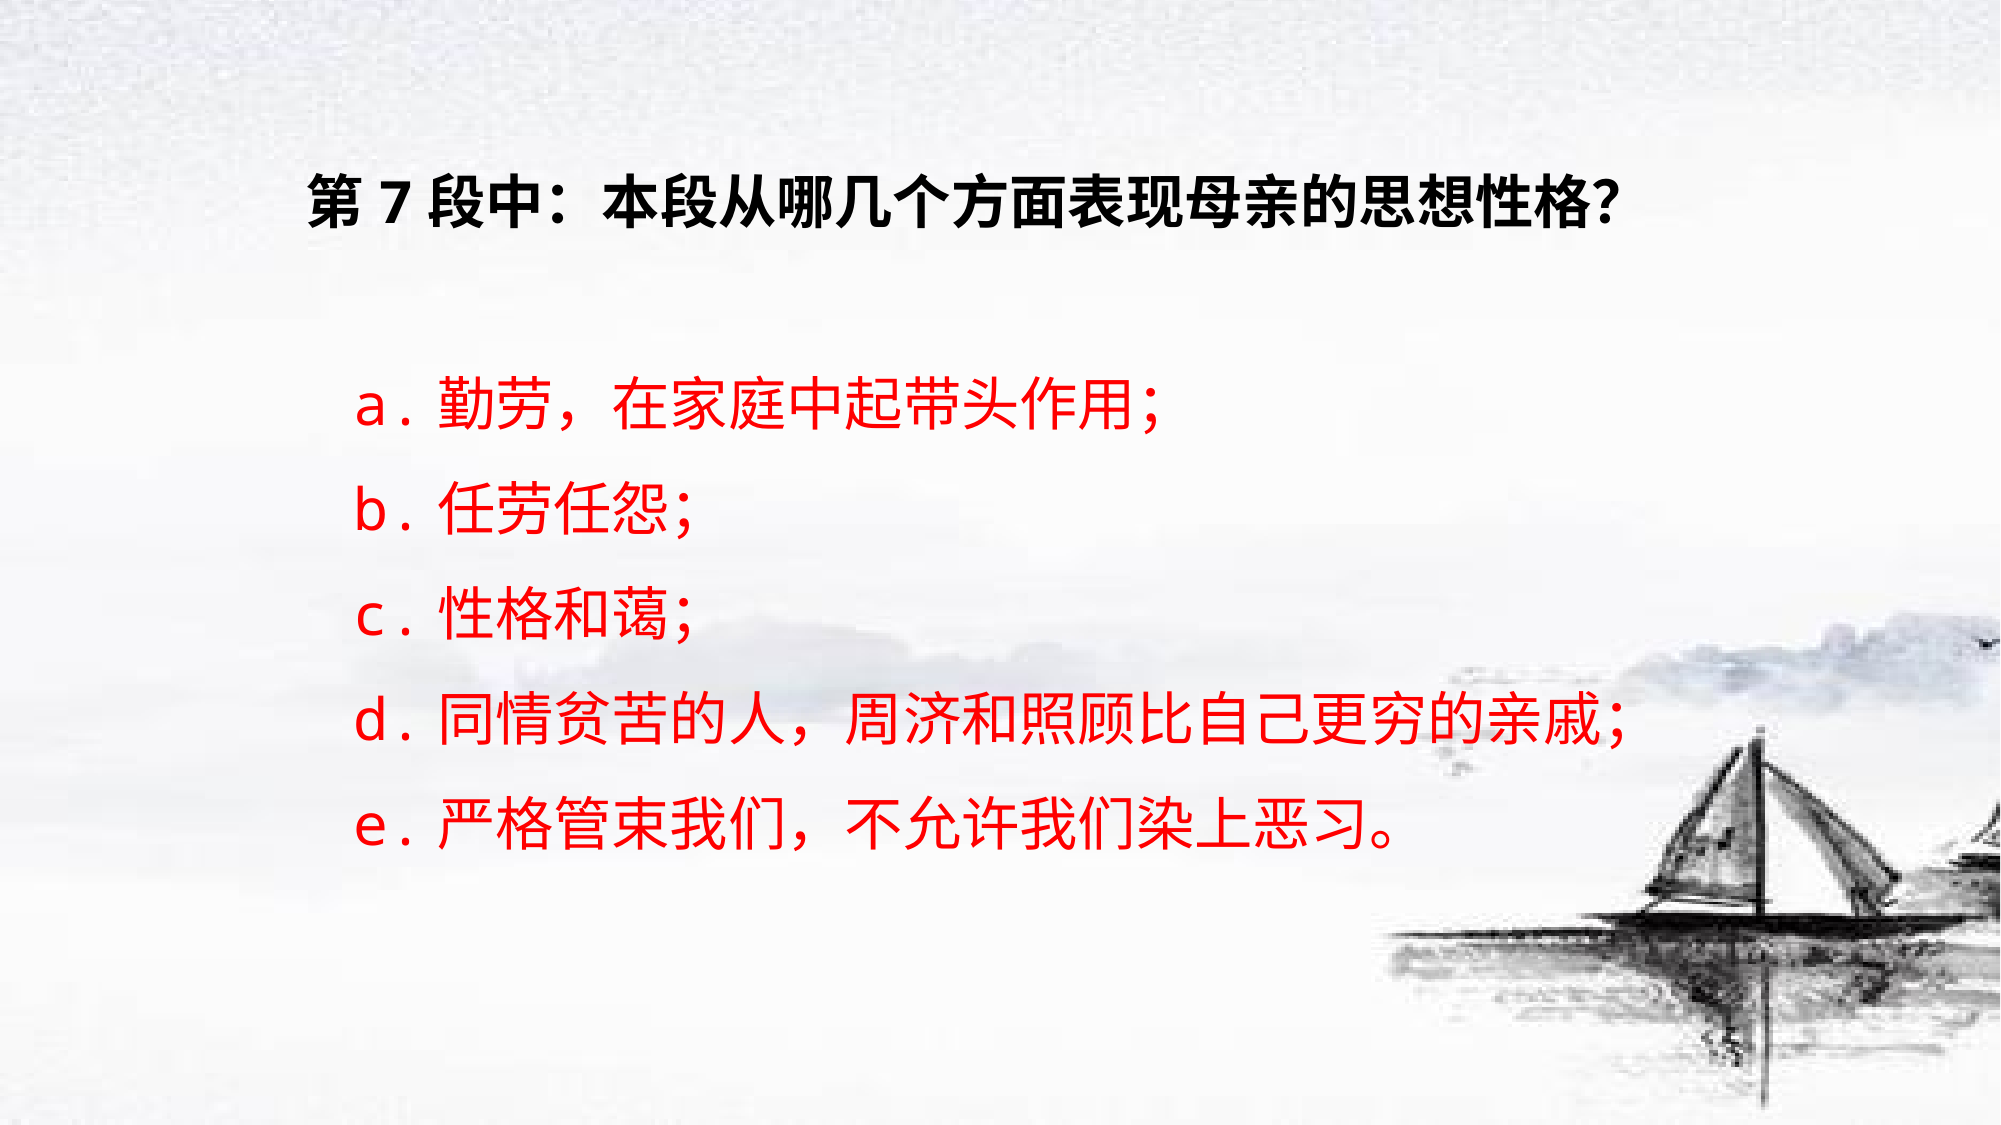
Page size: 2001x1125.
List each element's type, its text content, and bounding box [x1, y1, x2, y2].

picture [0, 0, 2001, 1125]
text_box 第7段中：本段从哪几个方面表现母亲的思想性格？ [291, 157, 1709, 243]
text_box a.勤劳，在家庭中起带头作用； b.任劳任怨； c.性格和蔼； d.同情贫苦的人，周济和照顾比自己更穷的亲戚； e.严格管束我们，不允许我们染上恶习。 [338, 324, 1756, 865]
